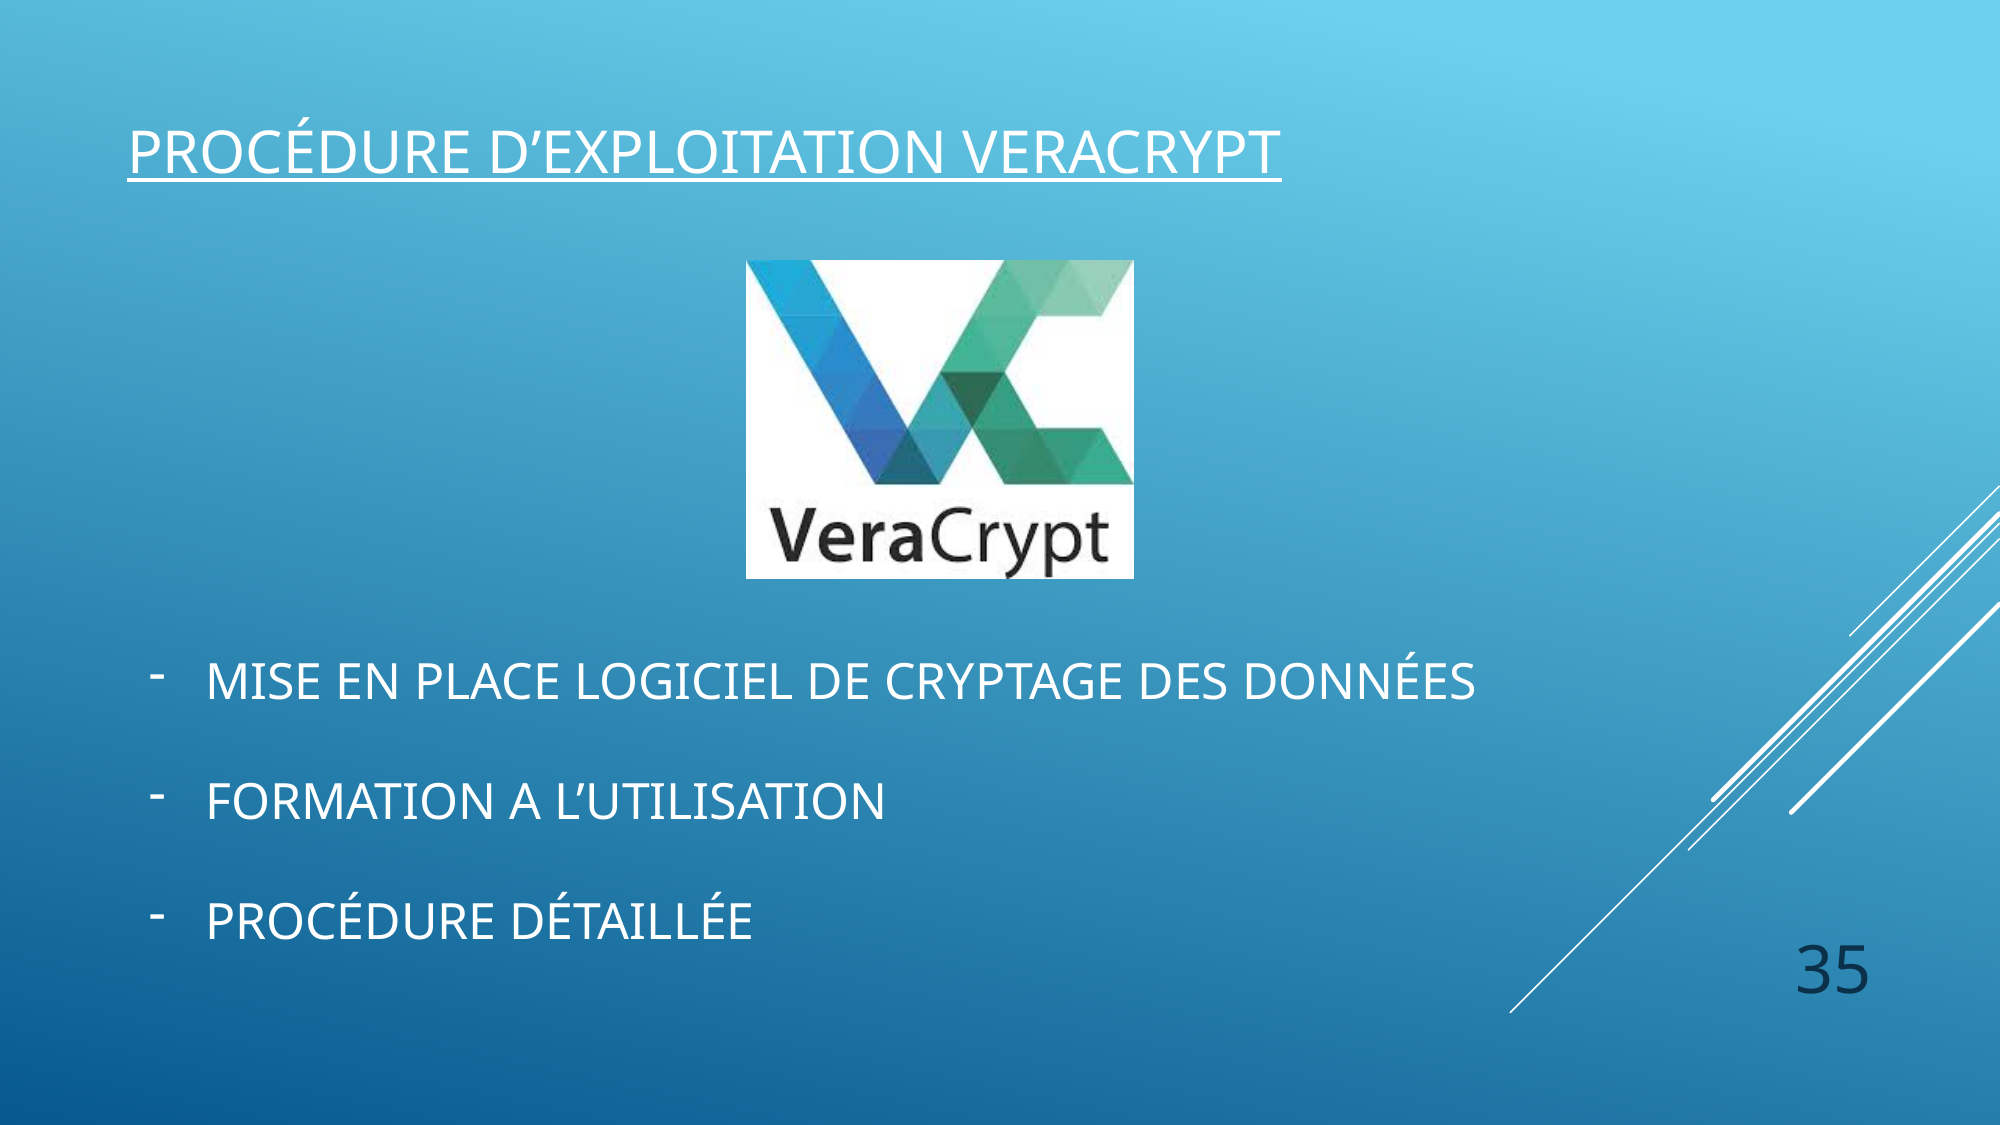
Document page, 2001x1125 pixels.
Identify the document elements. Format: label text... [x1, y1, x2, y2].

picture [746, 260, 1135, 579]
text_box Procédure d’exploitation veracrypt [112, 85, 1534, 214]
text_box Mise en place logiciel de cryptage des données Formation a l’utilisation Procédure détaillée [133, 636, 1534, 963]
slide_number 35 [1700, 915, 1888, 1025]
